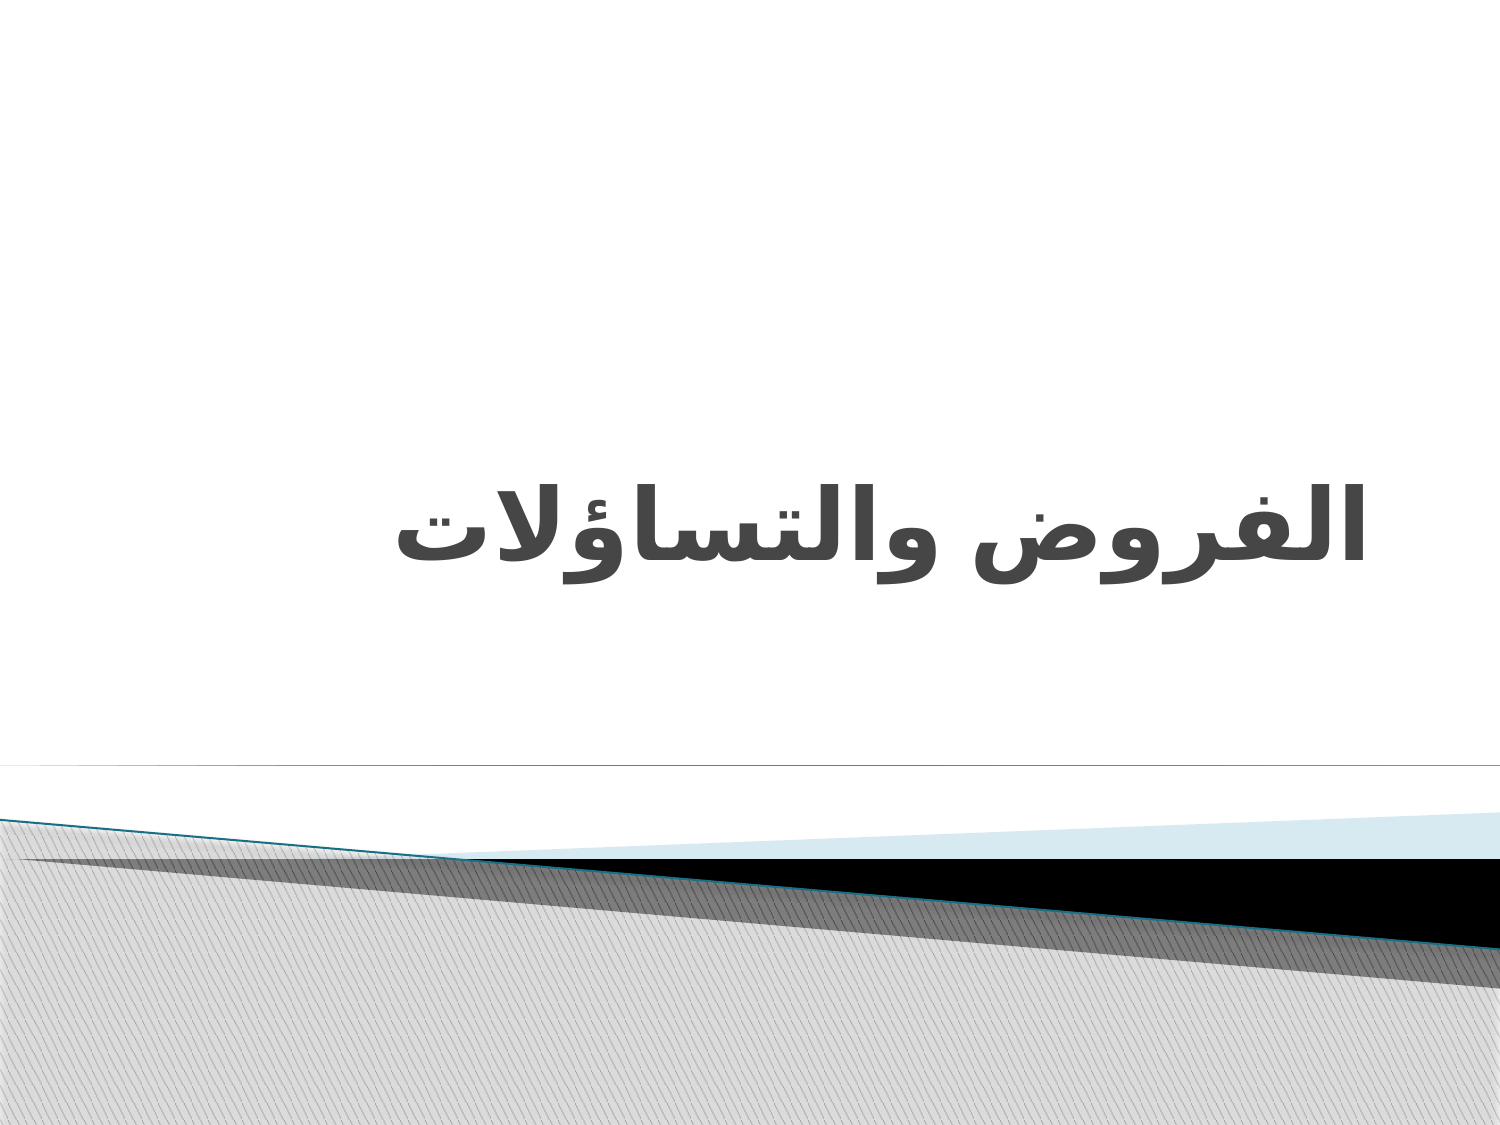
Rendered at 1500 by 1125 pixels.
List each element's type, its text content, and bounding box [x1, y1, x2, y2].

title الفروض والتساؤلات [112, 287, 1388, 588]
picture [5, 859, 1500, 989]
